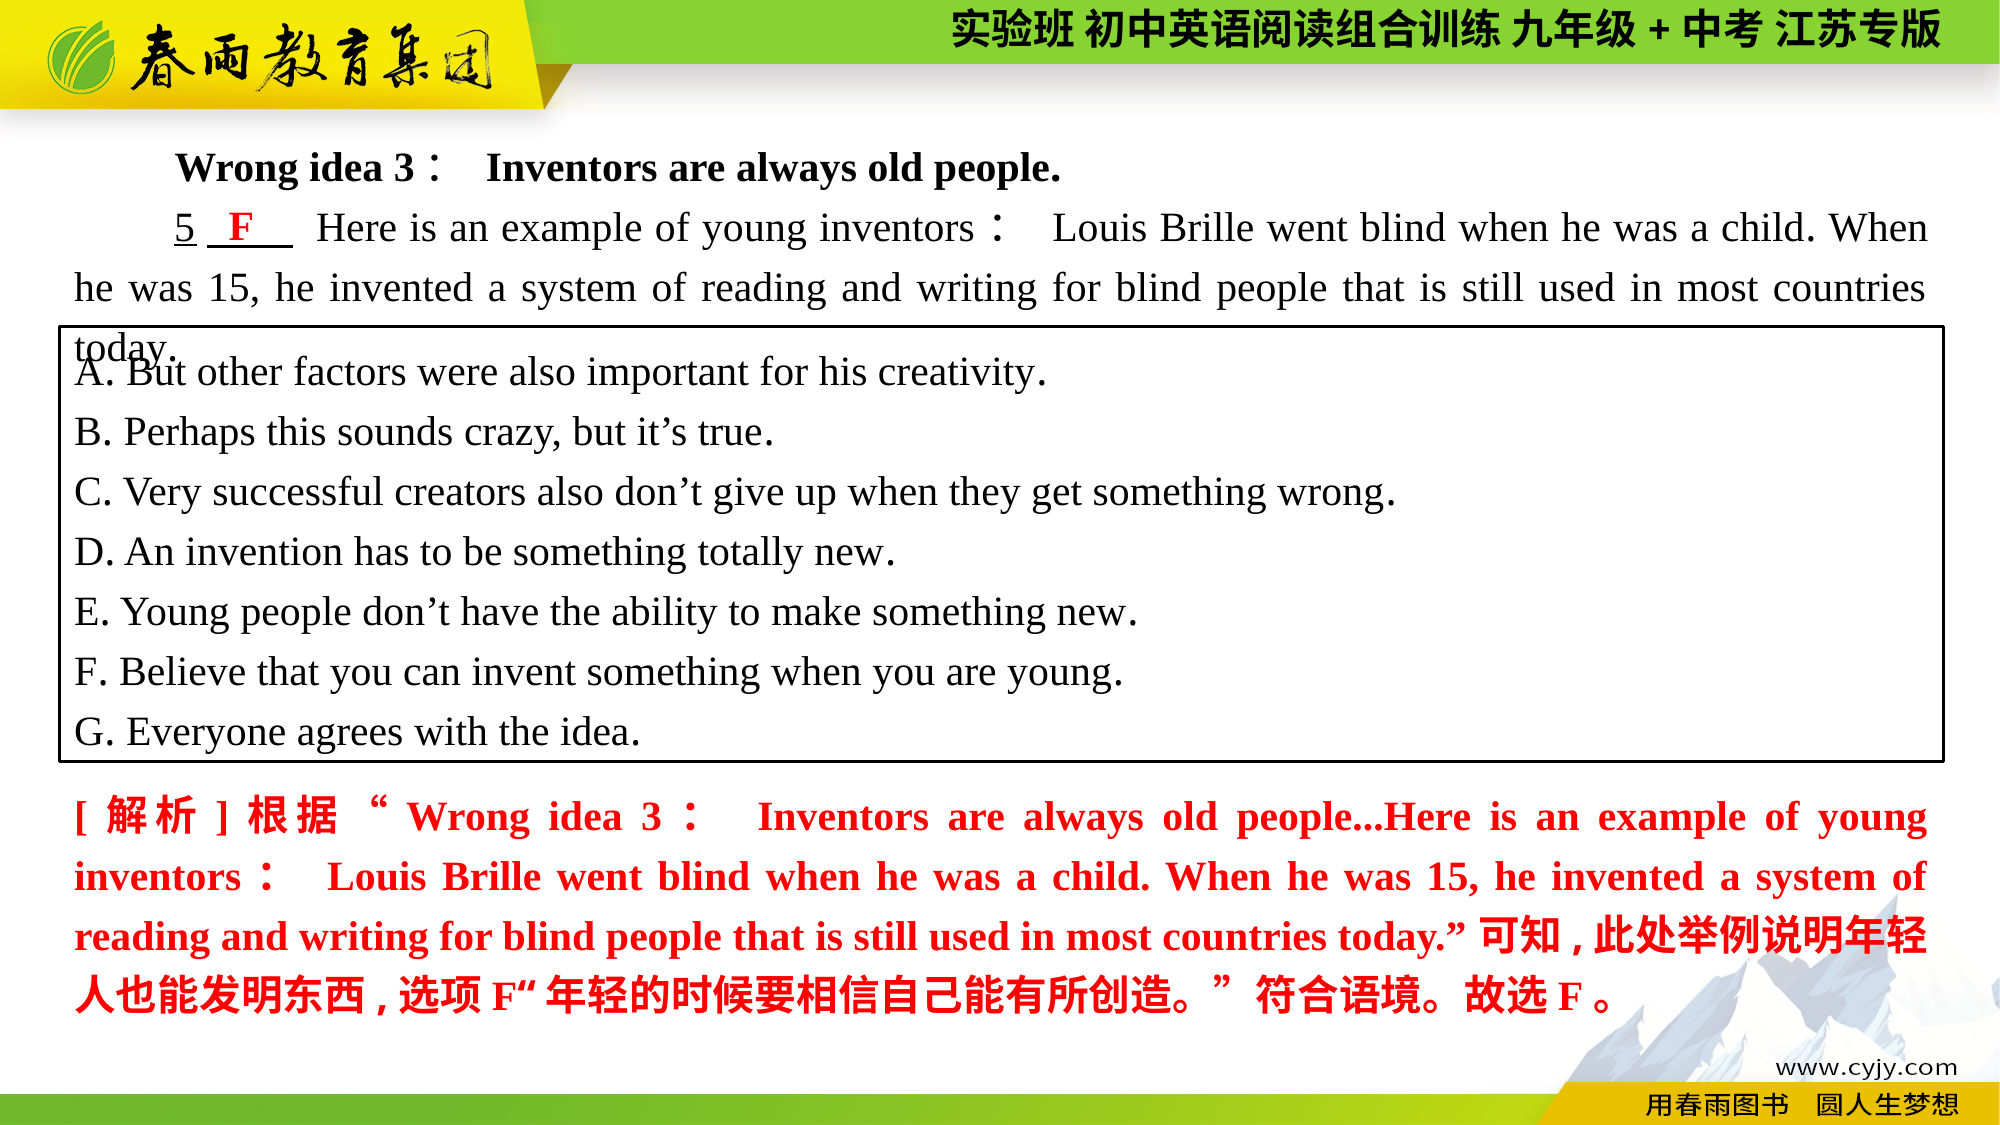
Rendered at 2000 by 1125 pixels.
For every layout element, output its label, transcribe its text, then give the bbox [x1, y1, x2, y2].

list Wrong idea 3： Inventors are always old people. 5 Here is an example of young inventors： Louis Brille went blind when he was a child. When he was 15, he invented a system of reading and writing for blind people that is still used in most countries today. [59, 122, 1944, 314]
text_box A. But other factors were also important for his creativity. B. Perhaps this sounds crazy, but it’s true. C. Very successful creators also don’t give up when they get something wrong. D. An invention has to be something totally new. E. Young people don’t have the ability to make something new. F. Believe that you can invent something when you are young. G. Everyone agrees with the idea. [59, 326, 1944, 762]
text_box F [213, 181, 269, 257]
text_box [解析]根据“Wrong idea 3： Inventors are always old people...Here is an example of young inventors： Louis Brille went blind when he was a child. When he was 15, he invented a system of reading and writing for blind people that is still used in most countries today.”可知,此处举例说明年轻人也能发明东西,选项F“年轻的时候要相信自己能有所创造。”符合语境。故选F。 [59, 771, 1944, 1027]
picture [0, 0, 2000, 1125]
